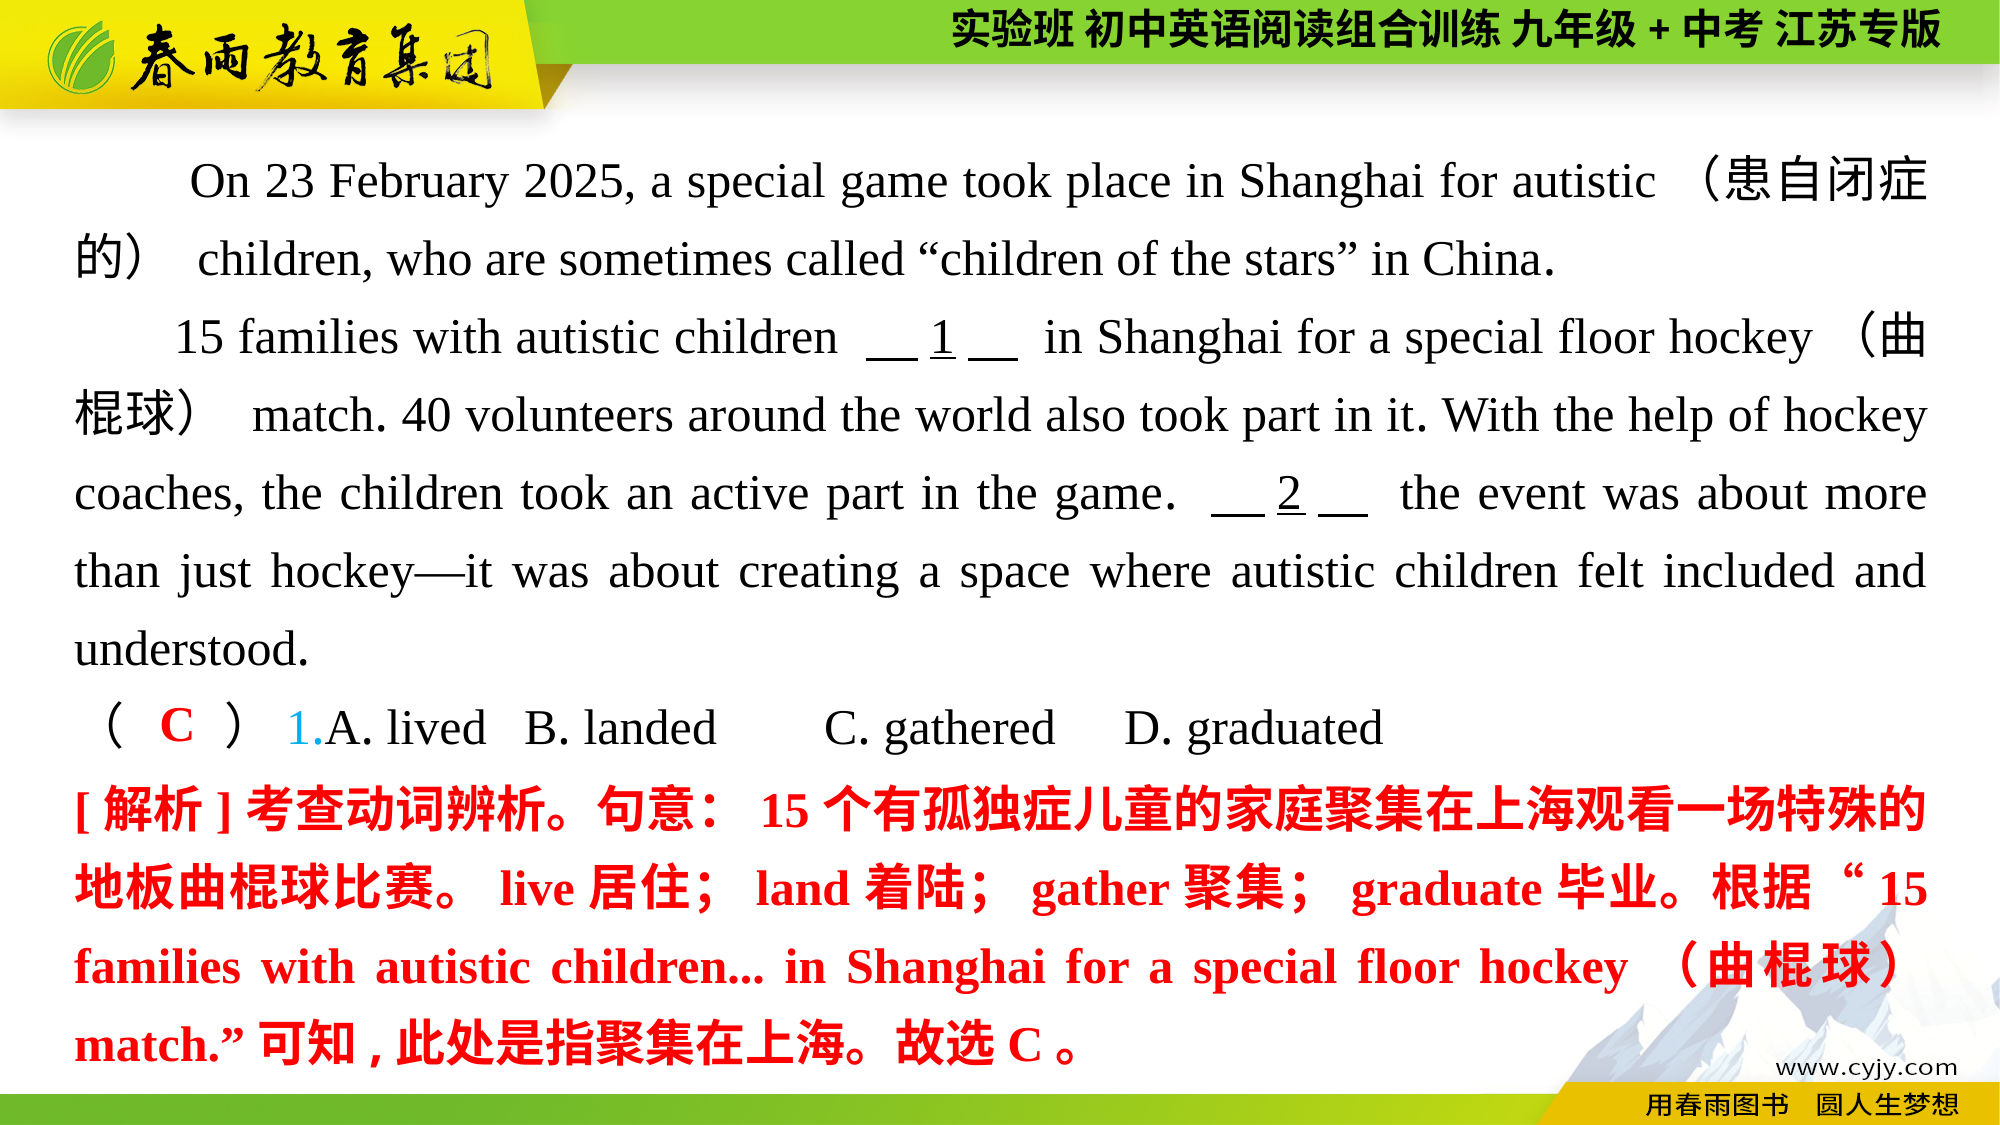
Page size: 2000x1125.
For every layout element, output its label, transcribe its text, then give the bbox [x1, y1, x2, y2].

picture [0, 0, 2000, 1125]
text_box （ ）1.A. lived B. landed C. gathered D. graduated [59, 668, 131, 752]
text_box C [131, 666, 211, 752]
text_box （ ）1.A. lived B. landed C. gathered D. graduated [211, 668, 1944, 752]
text_box [解析]考查动词辨析。句意：15个有孤独症儿童的家庭聚集在上海观看一场特殊的地板曲棍球比赛。live居住；land着陆；gather聚集；graduate毕业。根据“15 families with autistic children... in Shanghai for a special floor hockey（曲棍球） match.”可知,此处是指聚集在上海。故选C。 [59, 752, 1944, 1079]
list On 23 February 2025, a special game took place in Shanghai for autistic（患自闭症的） children, who are sometimes called “children of the stars” in China. 15 families with autistic children 1 in Shanghai for a special floor hockey（曲棍球） match. 40 volunteers around the world also took part in it. With the help of hockey coaches, the children took an active part in the game. 2 the event was about more than just hockey—it was about creating a space where autistic children felt included and understood. [59, 122, 1944, 668]
